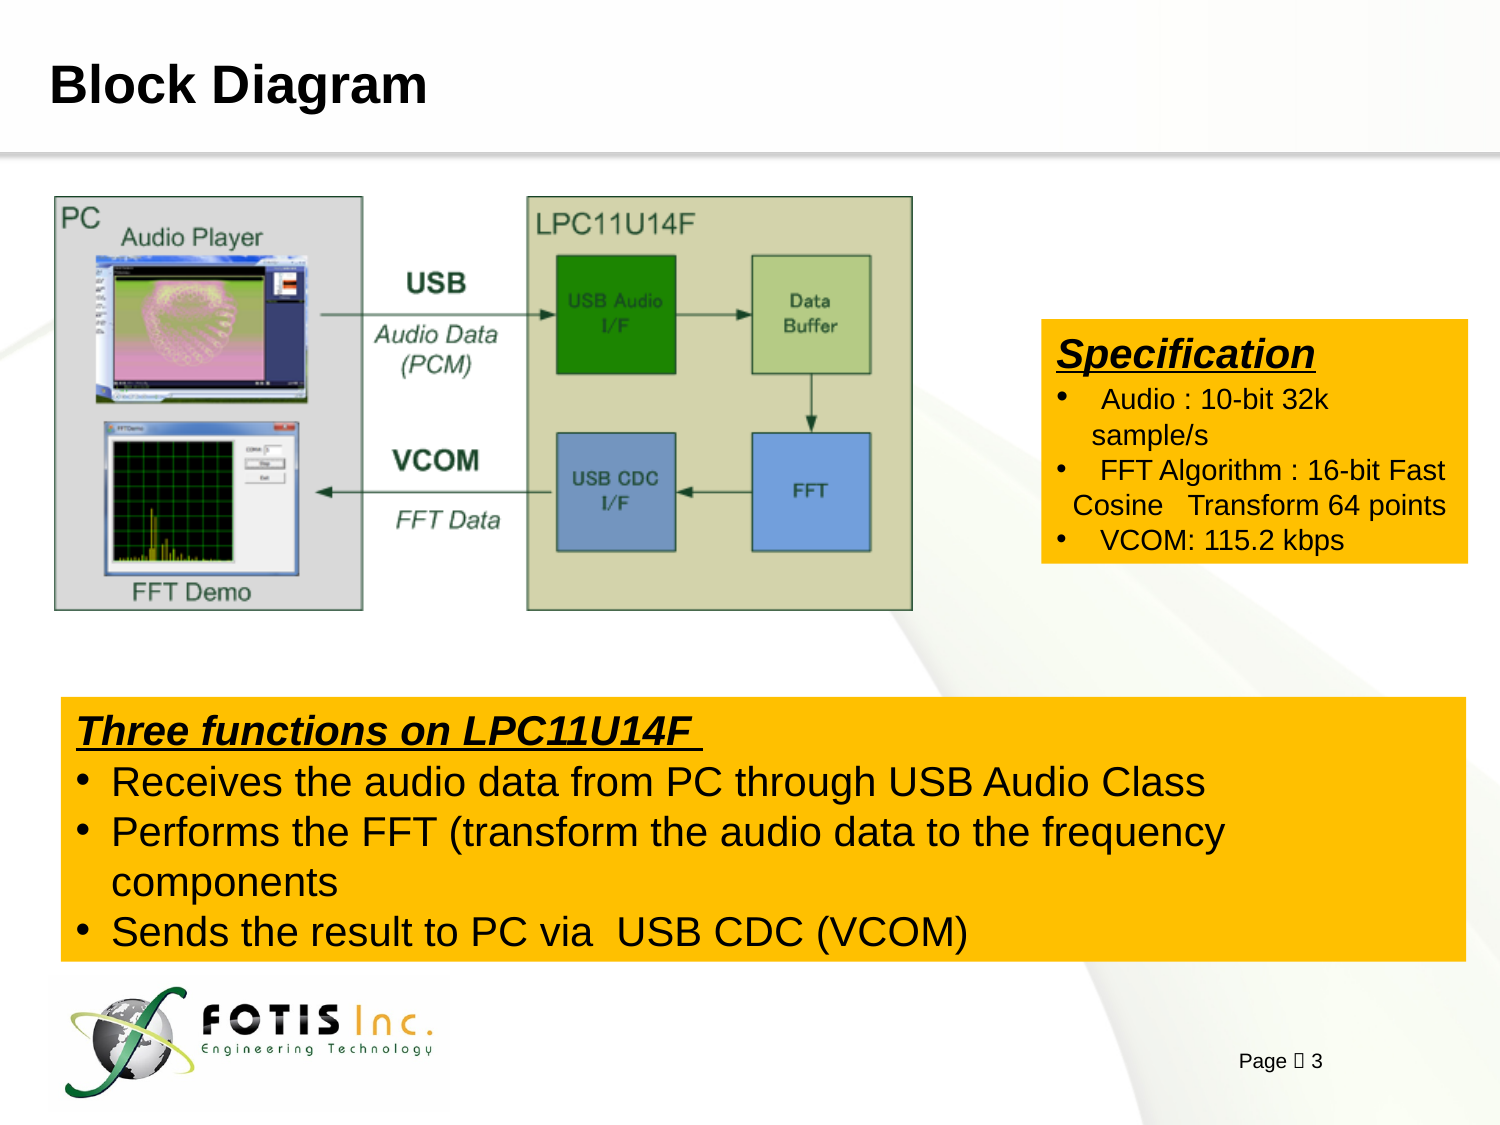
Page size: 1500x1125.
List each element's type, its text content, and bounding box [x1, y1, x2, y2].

text_box Three functions on LPC11U14F Receives the audio data from PC through USB Audio Class Performs the FFT (transform the audio data to the frequency components Sends the result to PC via USB CDC (VCOM) [60, 696, 1467, 962]
title Block Diagram [48, 48, 1448, 123]
text_box Specification Audio : 10-bit 32k sample/s FFT Algorithm : 16-bit Fast Cosine Transform 64 points VCOM: 115.2 kbps [1041, 319, 1469, 564]
picture [0, 0, 1500, 1125]
